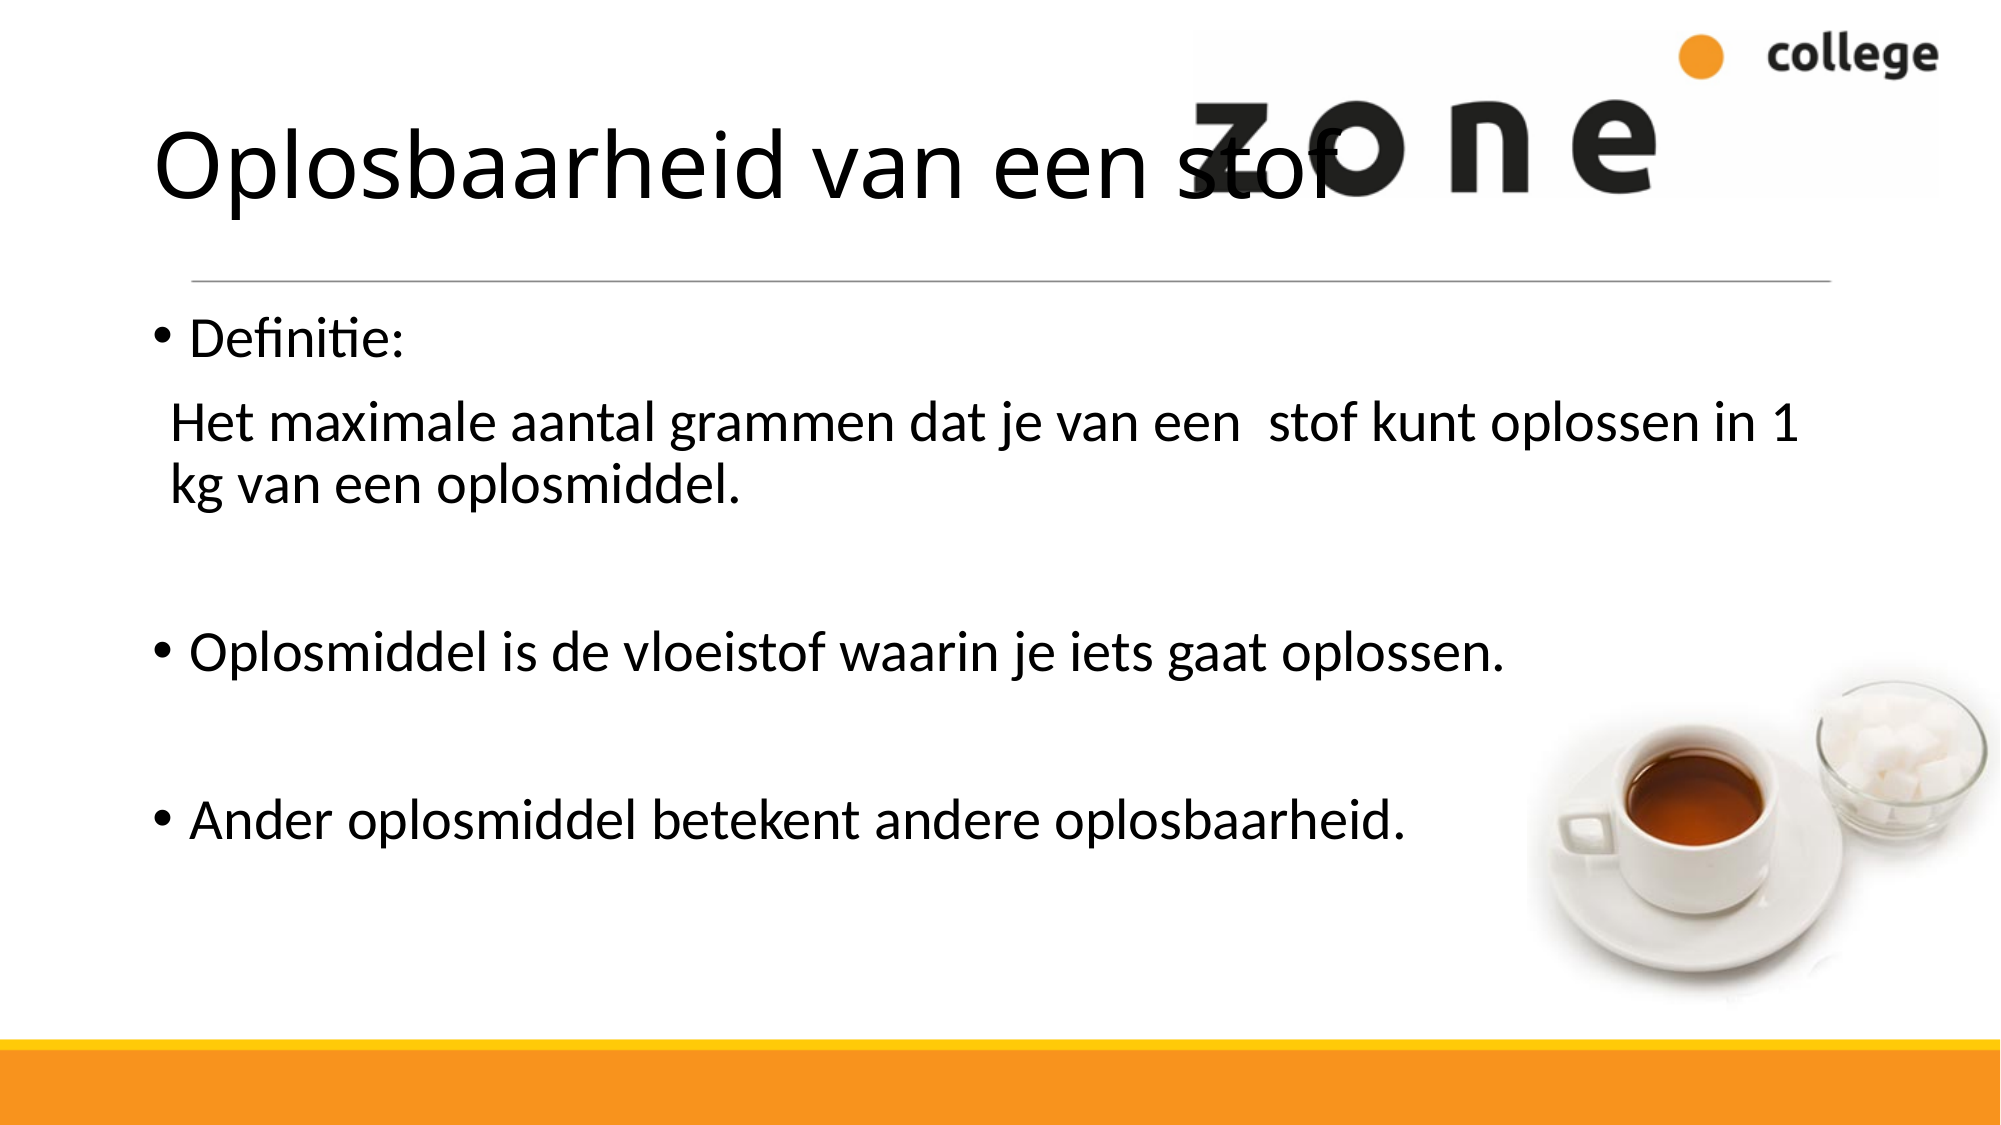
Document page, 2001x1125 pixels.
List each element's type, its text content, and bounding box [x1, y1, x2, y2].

picture [0, 0, 2001, 1125]
list Definitie: Het maximale aantal grammen dat je van een stof kunt oplossen in 1 kg van een oplosmiddel. Oplosmiddel is de vloeistof waarin je iets gaat oplossen. Ander oplosmiddel betekent andere oplosbaarheid. [137, 299, 1863, 1014]
title Oplosbaarheid van een stof [137, 59, 1863, 278]
